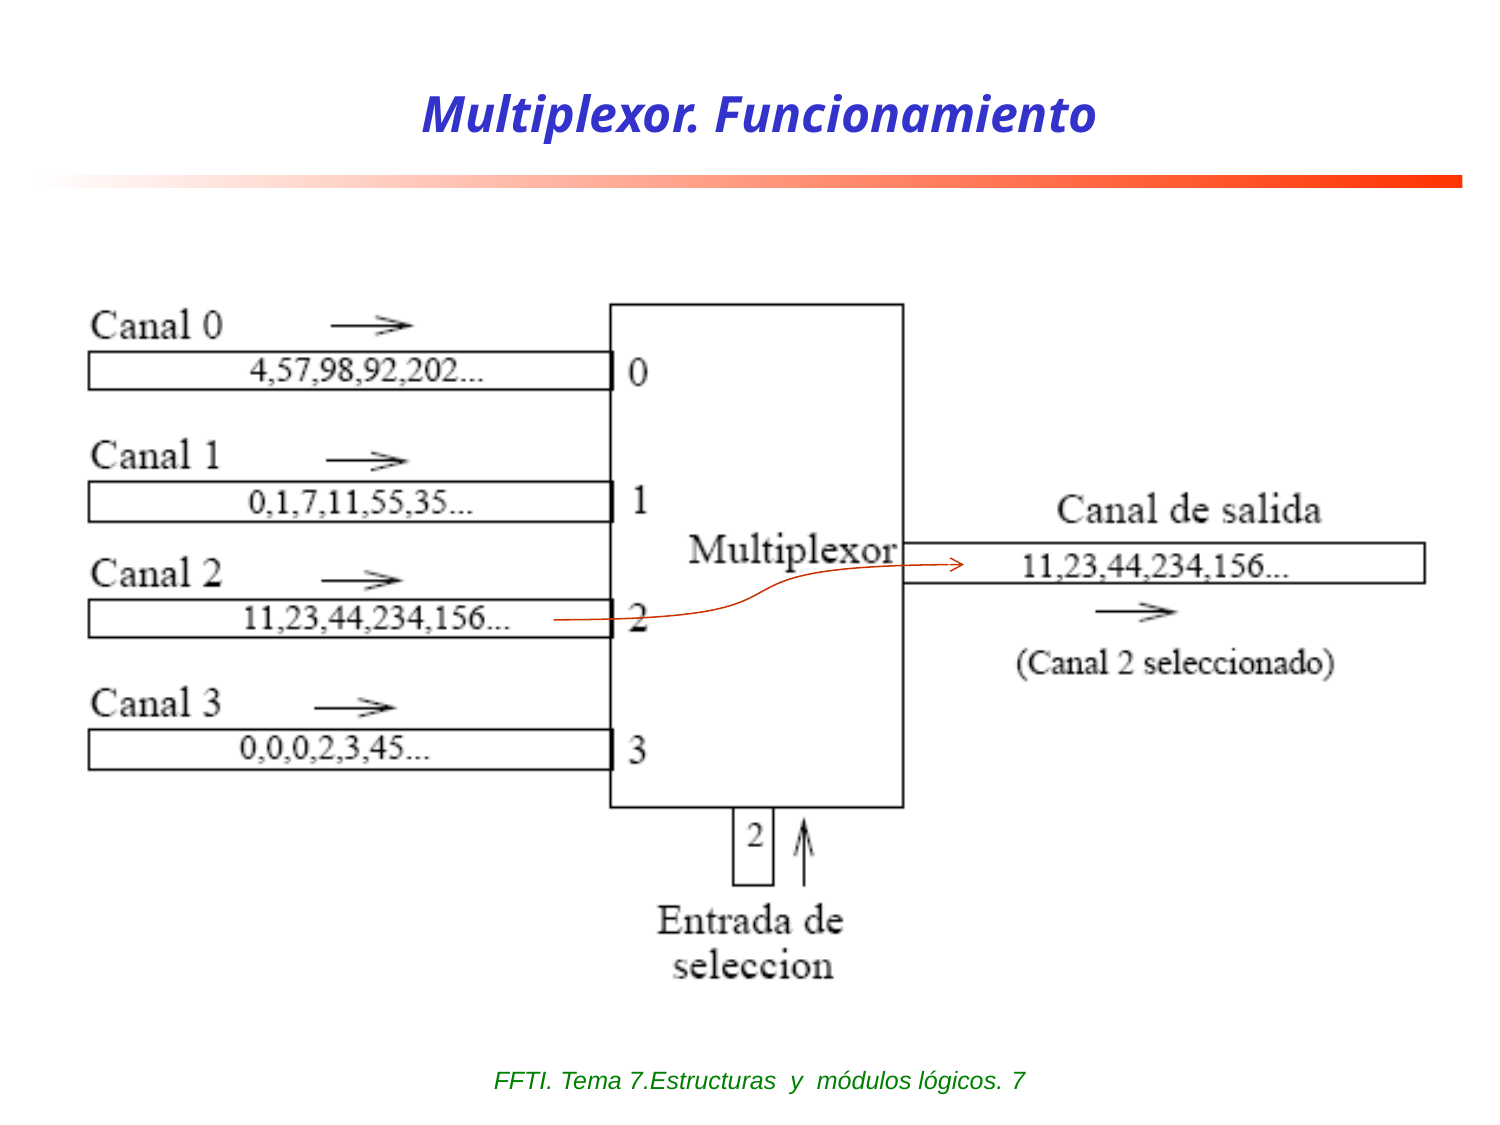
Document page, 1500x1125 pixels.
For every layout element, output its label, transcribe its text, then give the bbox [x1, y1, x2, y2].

footer FFTI. Tema 7.Estructuras y módulos lógicos. 7 [68, 1056, 1451, 1103]
picture [67, 264, 1448, 1008]
title Multiplexor. Funcionamiento [68, 49, 1451, 176]
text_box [553, 564, 965, 620]
